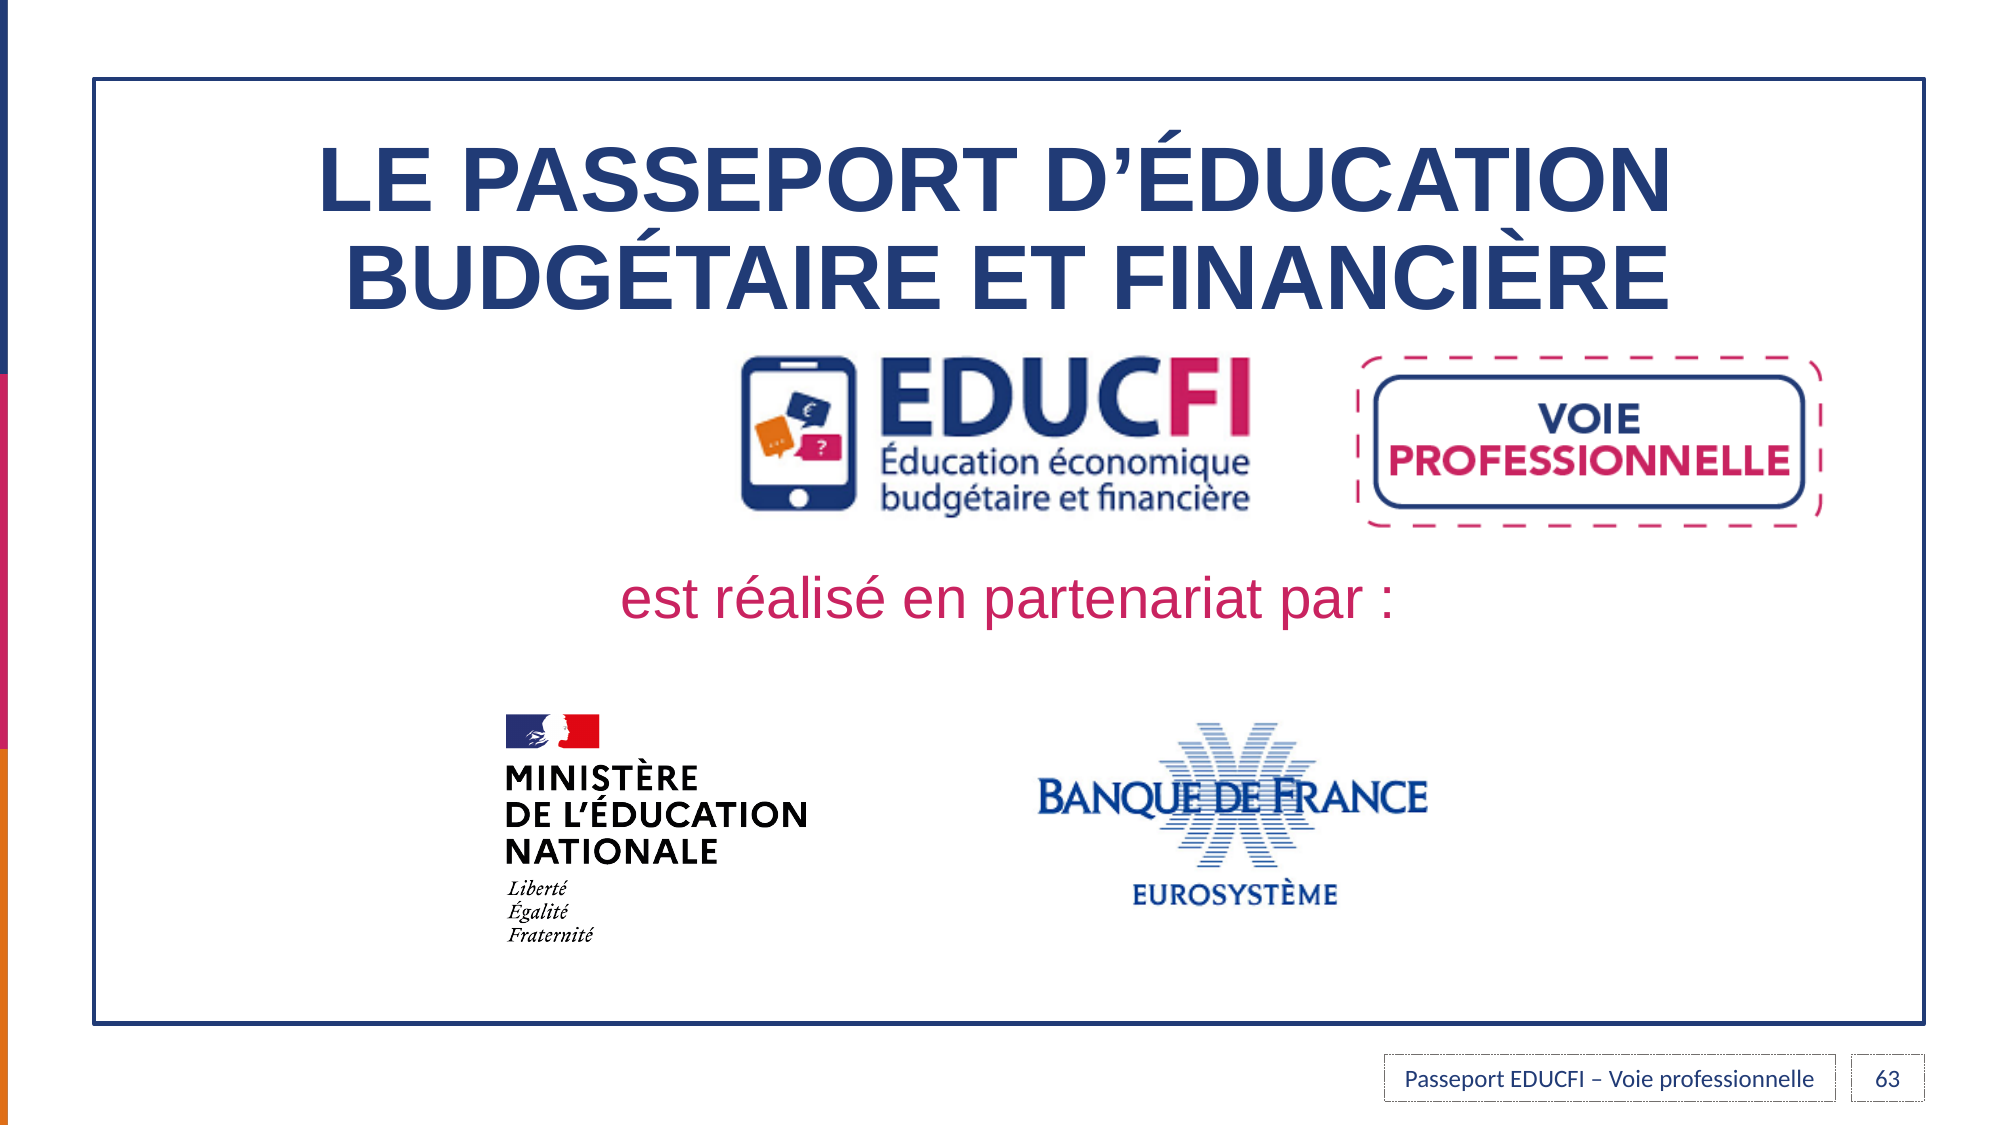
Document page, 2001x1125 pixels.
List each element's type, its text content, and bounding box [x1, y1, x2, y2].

picture [506, 714, 806, 942]
picture [0, 0, 8, 1125]
title LE PASSEPORT D’ÉDUCATION BUDGÉTAIRE ET FINANCIÈRE est réalisé en partenariat par : [200, 124, 1818, 653]
picture [1027, 714, 1453, 919]
footer Passeport EDUCFI – Voie professionnelle [1384, 1054, 1836, 1102]
picture [1327, 299, 1852, 584]
slide_number 63 [1851, 1054, 1925, 1102]
text_box [94, 78, 1925, 1024]
picture [718, 332, 1281, 551]
